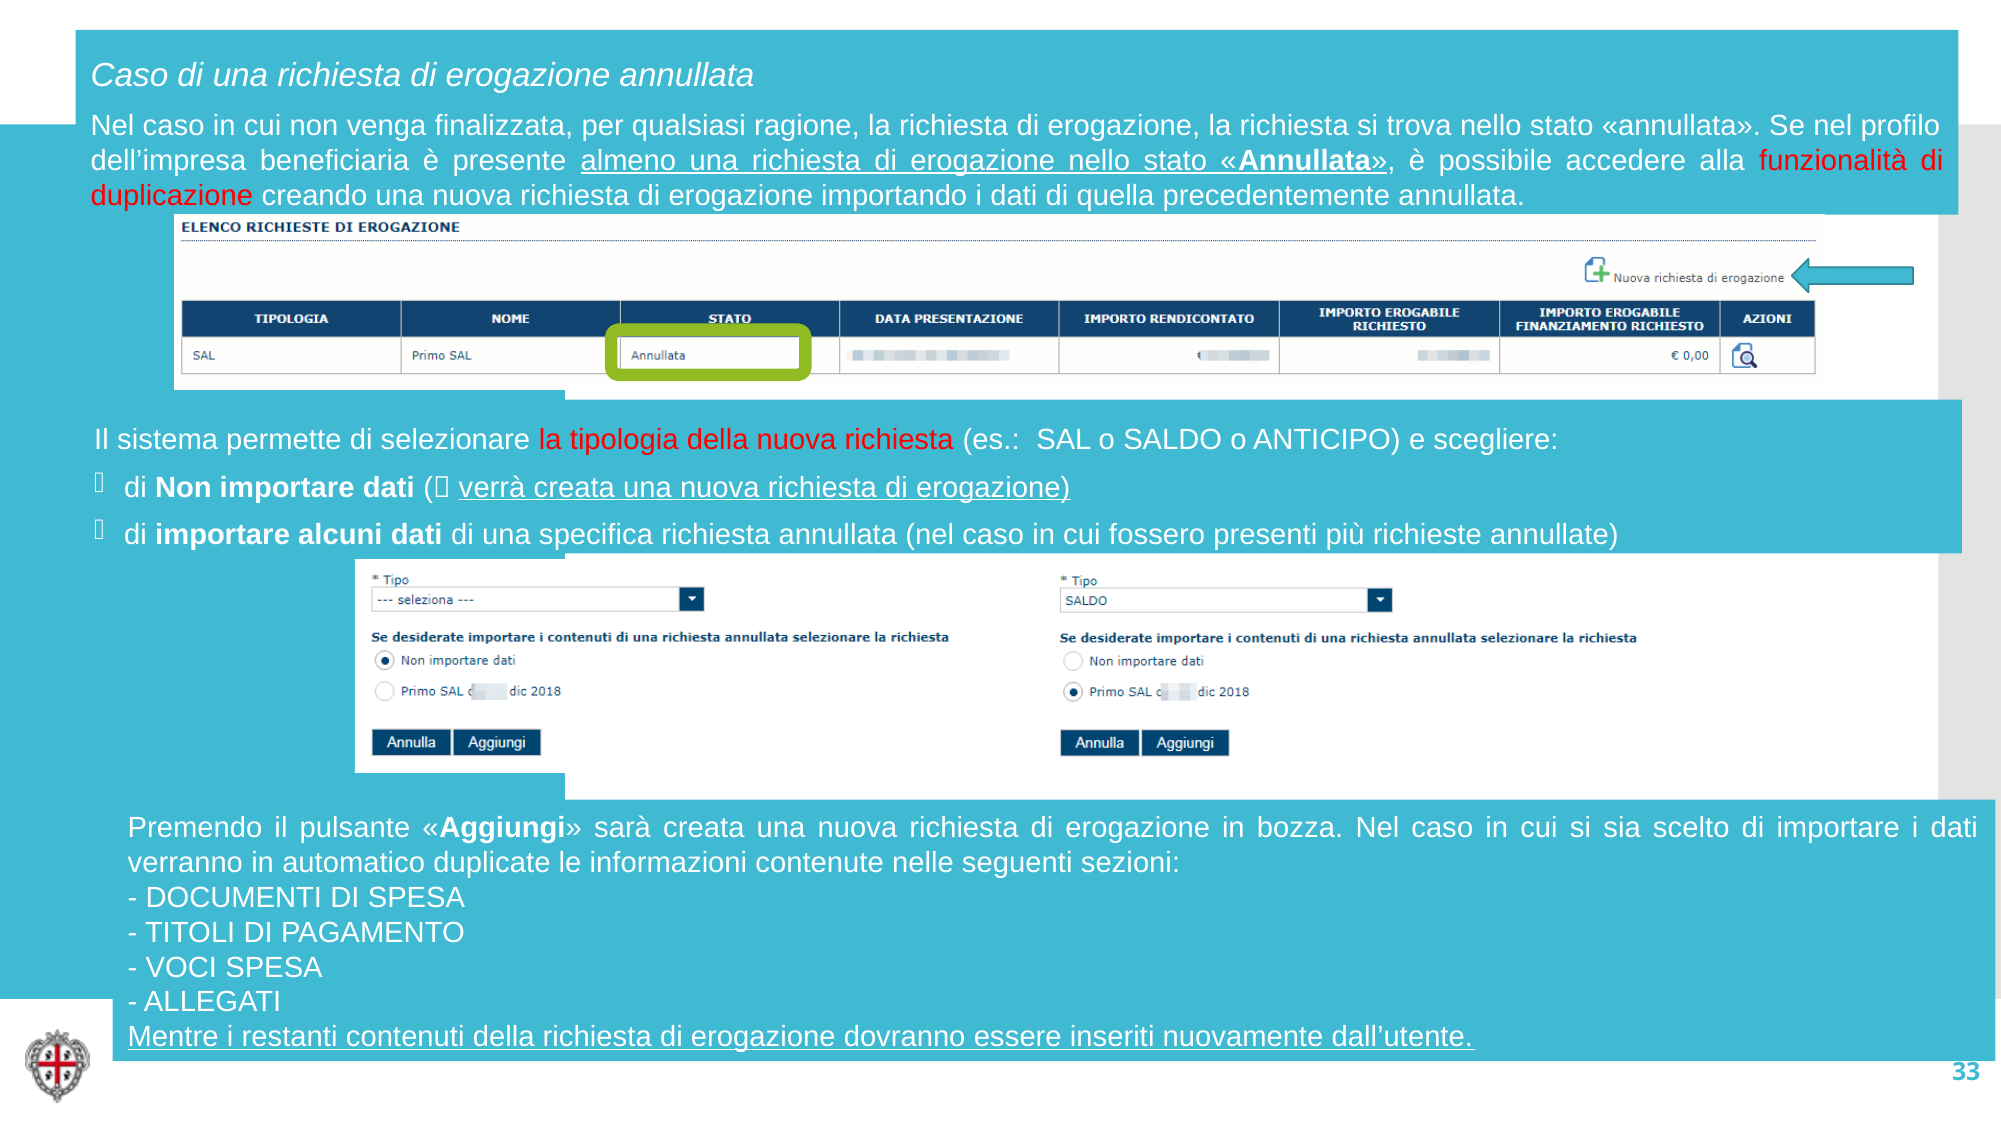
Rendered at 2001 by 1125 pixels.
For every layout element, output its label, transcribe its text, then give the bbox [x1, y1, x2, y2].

text_box Caso di una richiesta di erogazione annullata Nel caso in cui non venga finalizzata, per qualsiasi ragione, la richiesta di erogazione, la richiesta si trova nello stato «annullata». Se nel profilo dell’impresa beneficiaria è presente almeno una richiesta di erogazione nello stato «Annullata», è possibile accedere alla funzionalità di duplicazione creando una nuova richiesta di erogazione importando i dati di quella precedentemente annullata. [75, 29, 1959, 215]
text_box Il sistema permette di selezionare la tipologia della nuova richiesta (es.: SAL o SALDO o ANTICIPO) e scegliere: di Non importare dati ( verrà creata una nuova richiesta di erogazione) di importare alcuni dati di una specifica richiesta annullata (nel caso in cui fossero presenti più richieste annullate) [79, 399, 1962, 554]
picture [174, 214, 1826, 390]
slide_number 33 [1744, 1062, 1996, 1103]
picture [354, 559, 966, 773]
text_box [1826, 266, 1914, 285]
text_box Premendo il pulsante «Aggiungi» sarà creata una nuova richiesta di erogazione in bozza. Nel caso in cui si sia scelto di importare i dati verranno in automatico duplicate le informazioni contenute nelle seguenti sezioni: - DOCUMENTI DI SPESA - TITOLI DI PAGAMENTO - VOCI SPESA - ALLEGATI Mentre i restanti contenuti della richiesta di erogazione dovranno essere inseriti nuovamente dall’utente. [112, 799, 1996, 1062]
picture [25, 1028, 90, 1103]
picture [1036, 559, 1656, 773]
